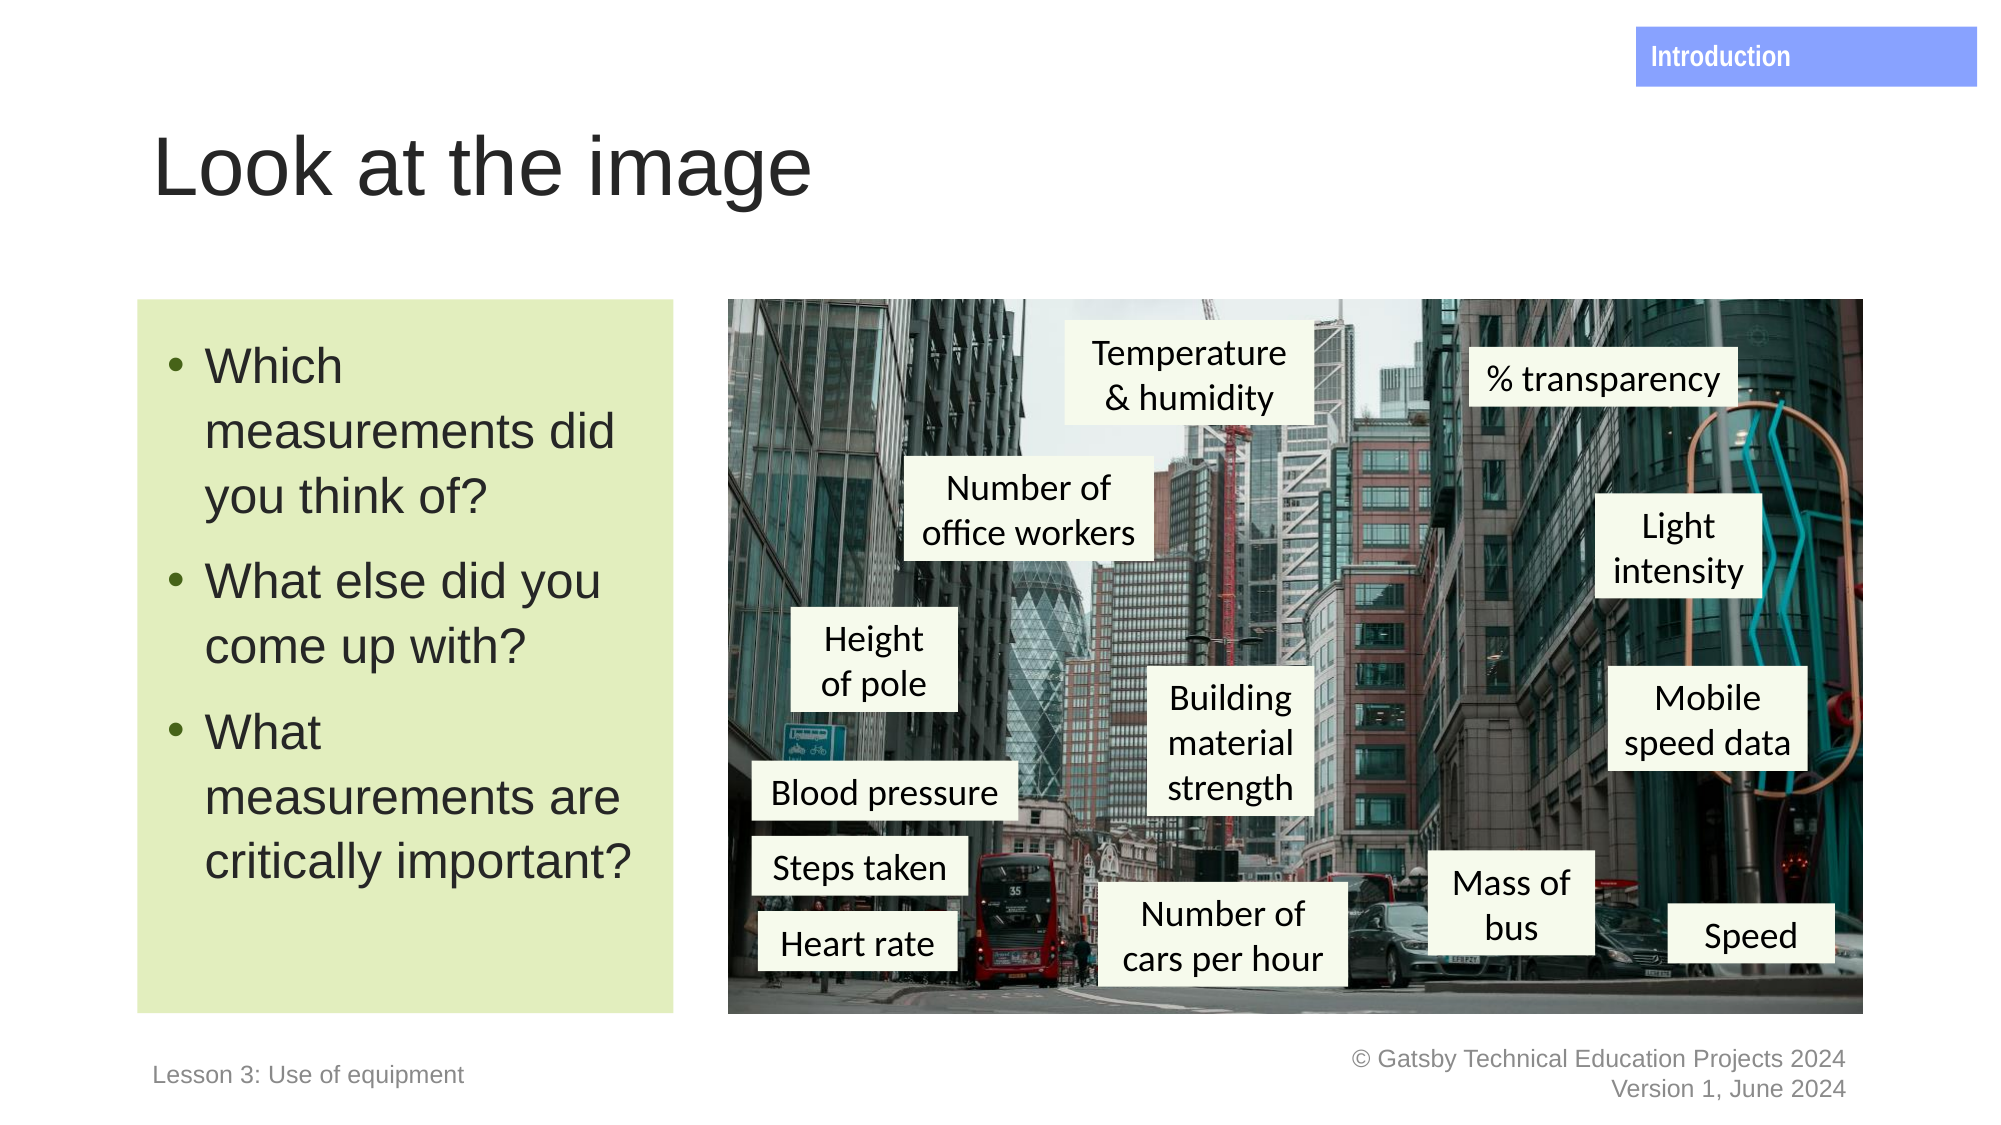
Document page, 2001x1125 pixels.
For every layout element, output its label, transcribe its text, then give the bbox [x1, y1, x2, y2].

picture [728, 299, 1863, 1014]
list Lesson 3: Use of equipment [137, 1042, 829, 1103]
list Which measurements did you think of? What else did you come up with? What measurements are critically important? [137, 299, 674, 1014]
title Look at the image [137, 59, 1863, 278]
list Introduction [1636, 26, 1978, 87]
